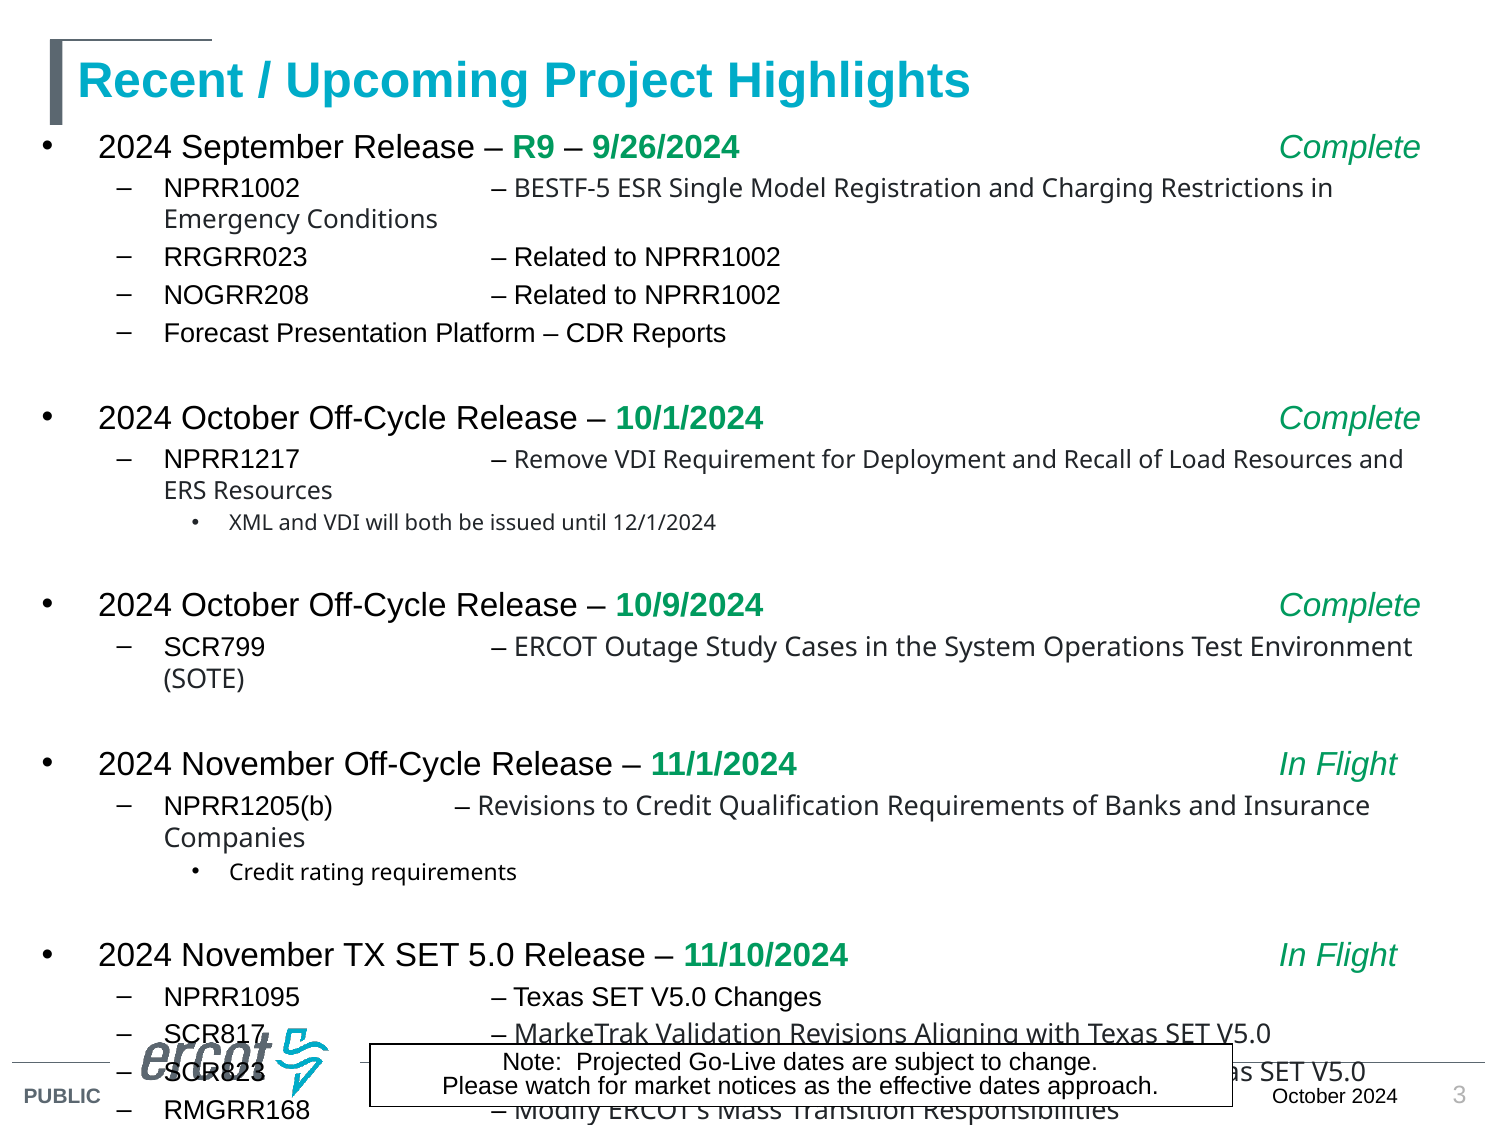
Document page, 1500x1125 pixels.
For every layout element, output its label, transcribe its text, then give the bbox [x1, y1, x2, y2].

list 2024 September Release – R9 – 9/26/2024 Complete NPRR1002 – BESTF-5 ESR Single Model Registration and Charging Restrictions in Emergency Conditions RRGRR023 – Related to NPRR1002 NOGRR208 – Related to NPRR1002 Forecast Presentation Platform – CDR Reports 2024 October Off-Cycle Release – 10/1/2024 Complete NPRR1217 – Remove VDI Requirement for Deployment and Recall of Load Resources and ERS Resources XML and VDI will both be issued until 12/1/2024 2024 October Off-Cycle Release – 10/9/2024 Complete SCR799 – ERCOT Outage Study Cases in the System Operations Test Environment (SOTE) 2024 November Off-Cycle Release – 11/1/2024 In Flight NPRR1205(b) – Revisions to Credit Qualification Requirements of Banks and Insurance Companies Credit rating requirements 2024 November TX SET 5.0 Release – 11/10/2024 In Flight NPRR1095 – Texas SET V5.0 Changes SCR817 – MarkeTrak Validation Revisions Aligning with Texas SET V5.0 SCR823 – ERCOT Mass System “County Name” File Updates for Texas SET V5.0 RMGRR168 – Modify ERCOT's Mass Transition Responsibilities RMGRR169 – Related to NPRR1095 RMGRR172 – Texas SET V5.0 Continuous Service Agreements Changes RMGRR179 – TDSP Temporary Emergency Electric Energy Facility (TEEEF) Deployment Transactional Processing [26, 117, 1463, 1026]
slide_number 3 [1437, 1076, 1475, 1112]
picture [137, 1026, 332, 1100]
title Recent / Upcoming Project Highlights [62, 39, 1038, 117]
text_box Note: Projected Go-Live dates are subject to change. Please watch for market notices as the effective dates approach. [369, 1043, 1233, 1107]
